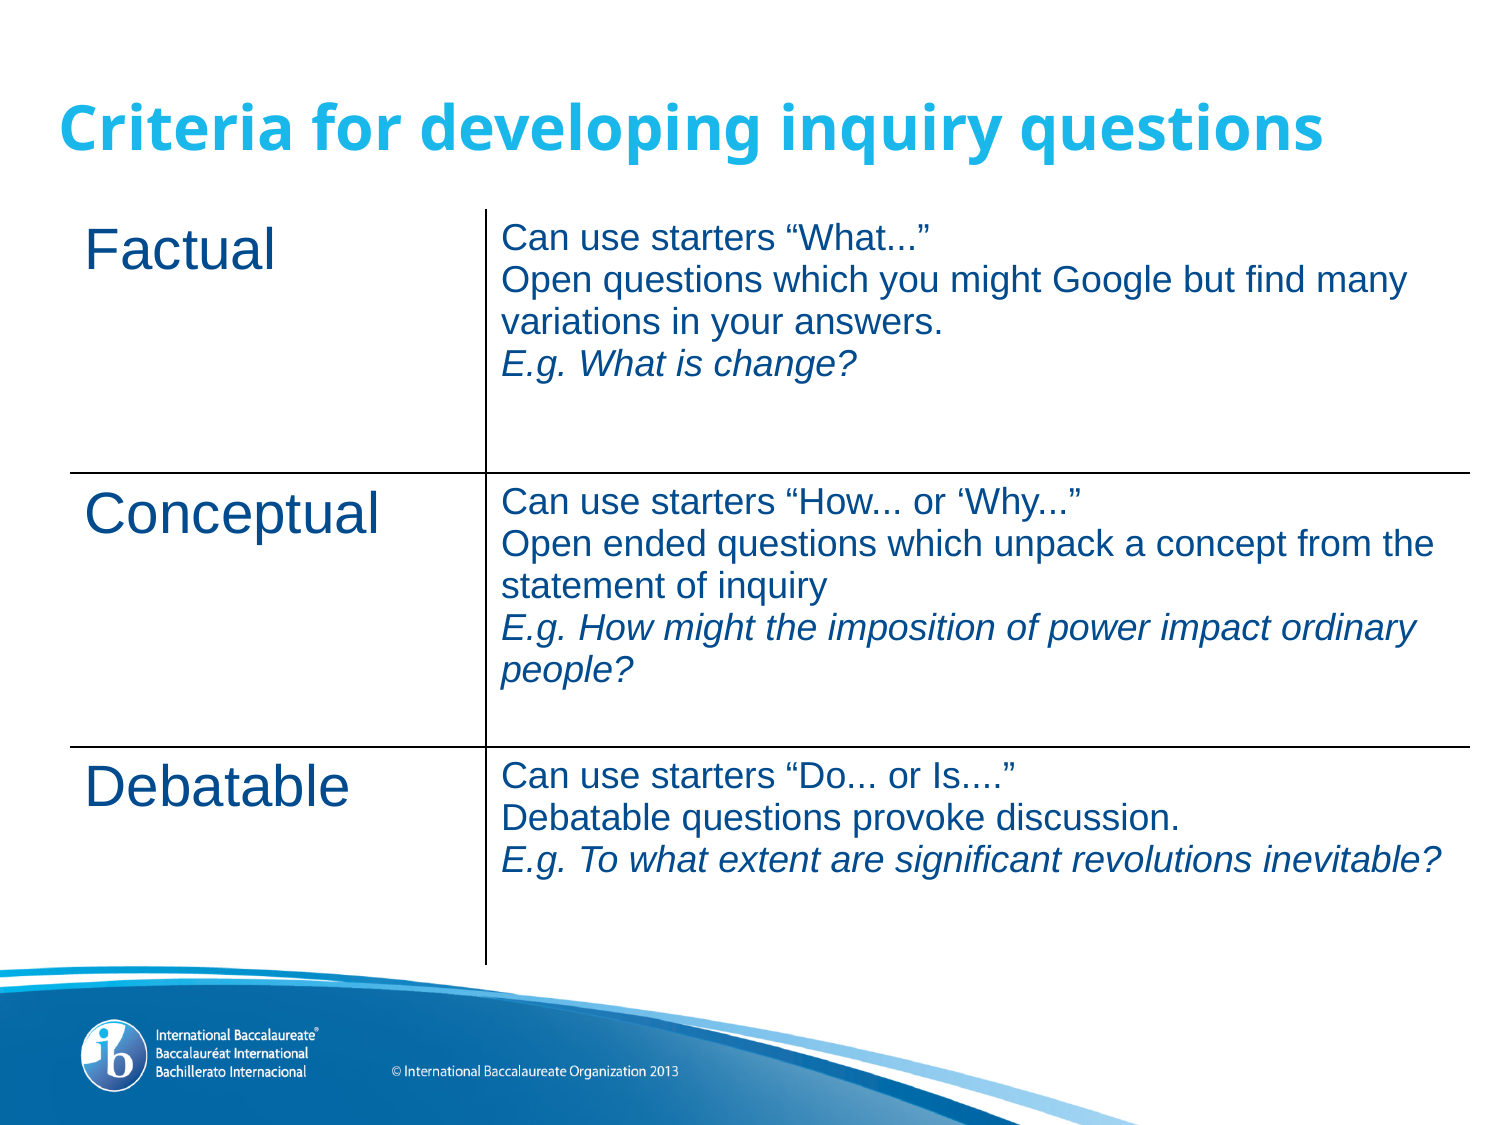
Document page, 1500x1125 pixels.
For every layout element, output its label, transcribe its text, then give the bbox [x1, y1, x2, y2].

table_cell Can use starters “Do... or Is....” Debatable questions provoke discussion. E.g. To what extent are significant revolutions inevitable? [487, 748, 1470, 965]
table_cell Can use starters “How... or ‘Why...” Open ended questions which unpack a concept from the statement of inquiry E.g. How might the imposition of power impact ordinary people? [487, 474, 1470, 746]
table_cell Debatable [70, 748, 485, 965]
picture [0, 941, 1500, 1125]
title Criteria for developing inquiry questions [58, 66, 1442, 185]
table_cell Conceptual [70, 474, 485, 746]
table_header Factual [70, 209, 485, 472]
table_header Can use starters “What...” Open questions which you might Google but find many variations in your answers. E.g. What is change? [487, 209, 1470, 472]
